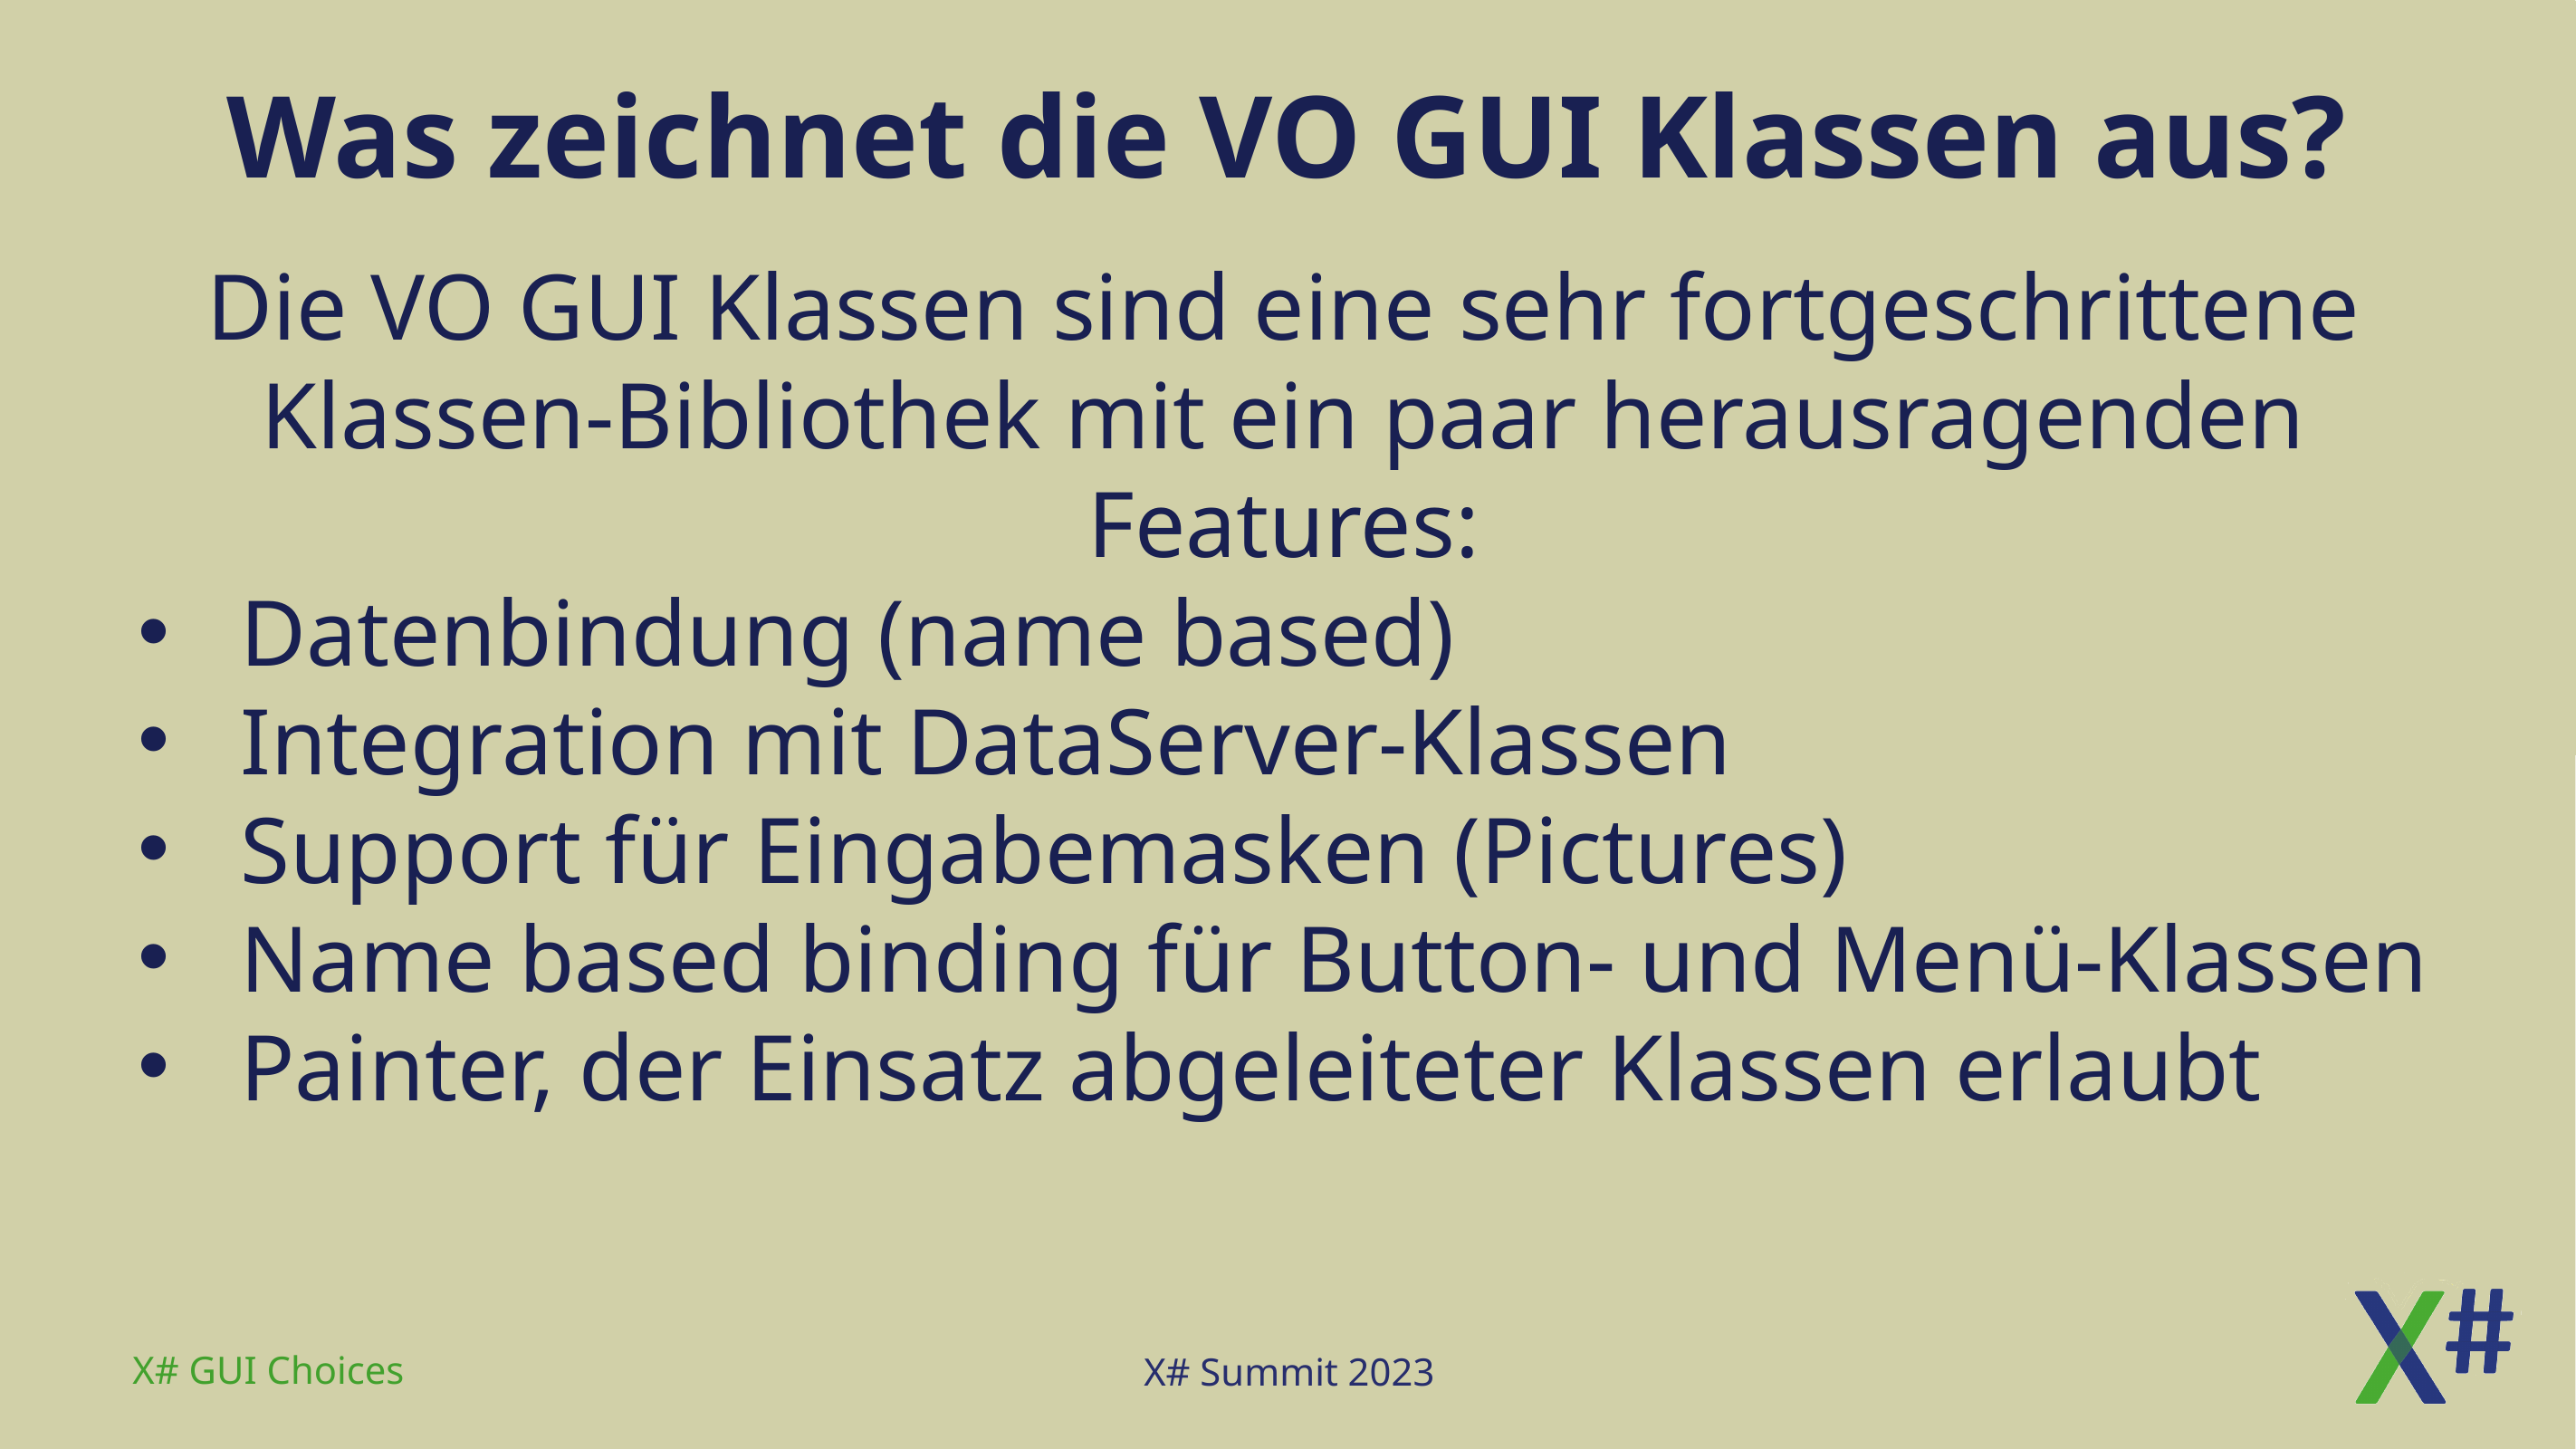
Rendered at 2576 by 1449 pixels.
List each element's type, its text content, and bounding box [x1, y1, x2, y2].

title Was zeichnet die VO GUI Klassen aus? [129, 58, 2447, 211]
text_box Die VO GUI Klassen sind eine sehr fortgeschrittene Klassen-Bibliothek mit ein paar herausragenden Features: Datenbindung (name based) Integration mit DataServer-Klassen Support für Eingabemasken (Pictures) Name based binding für Button- und Menü-Klassen Painter, der Einsatz abgeleiteter Klassen erlaubt [125, 243, 2443, 1228]
picture [2335, 1267, 2536, 1425]
